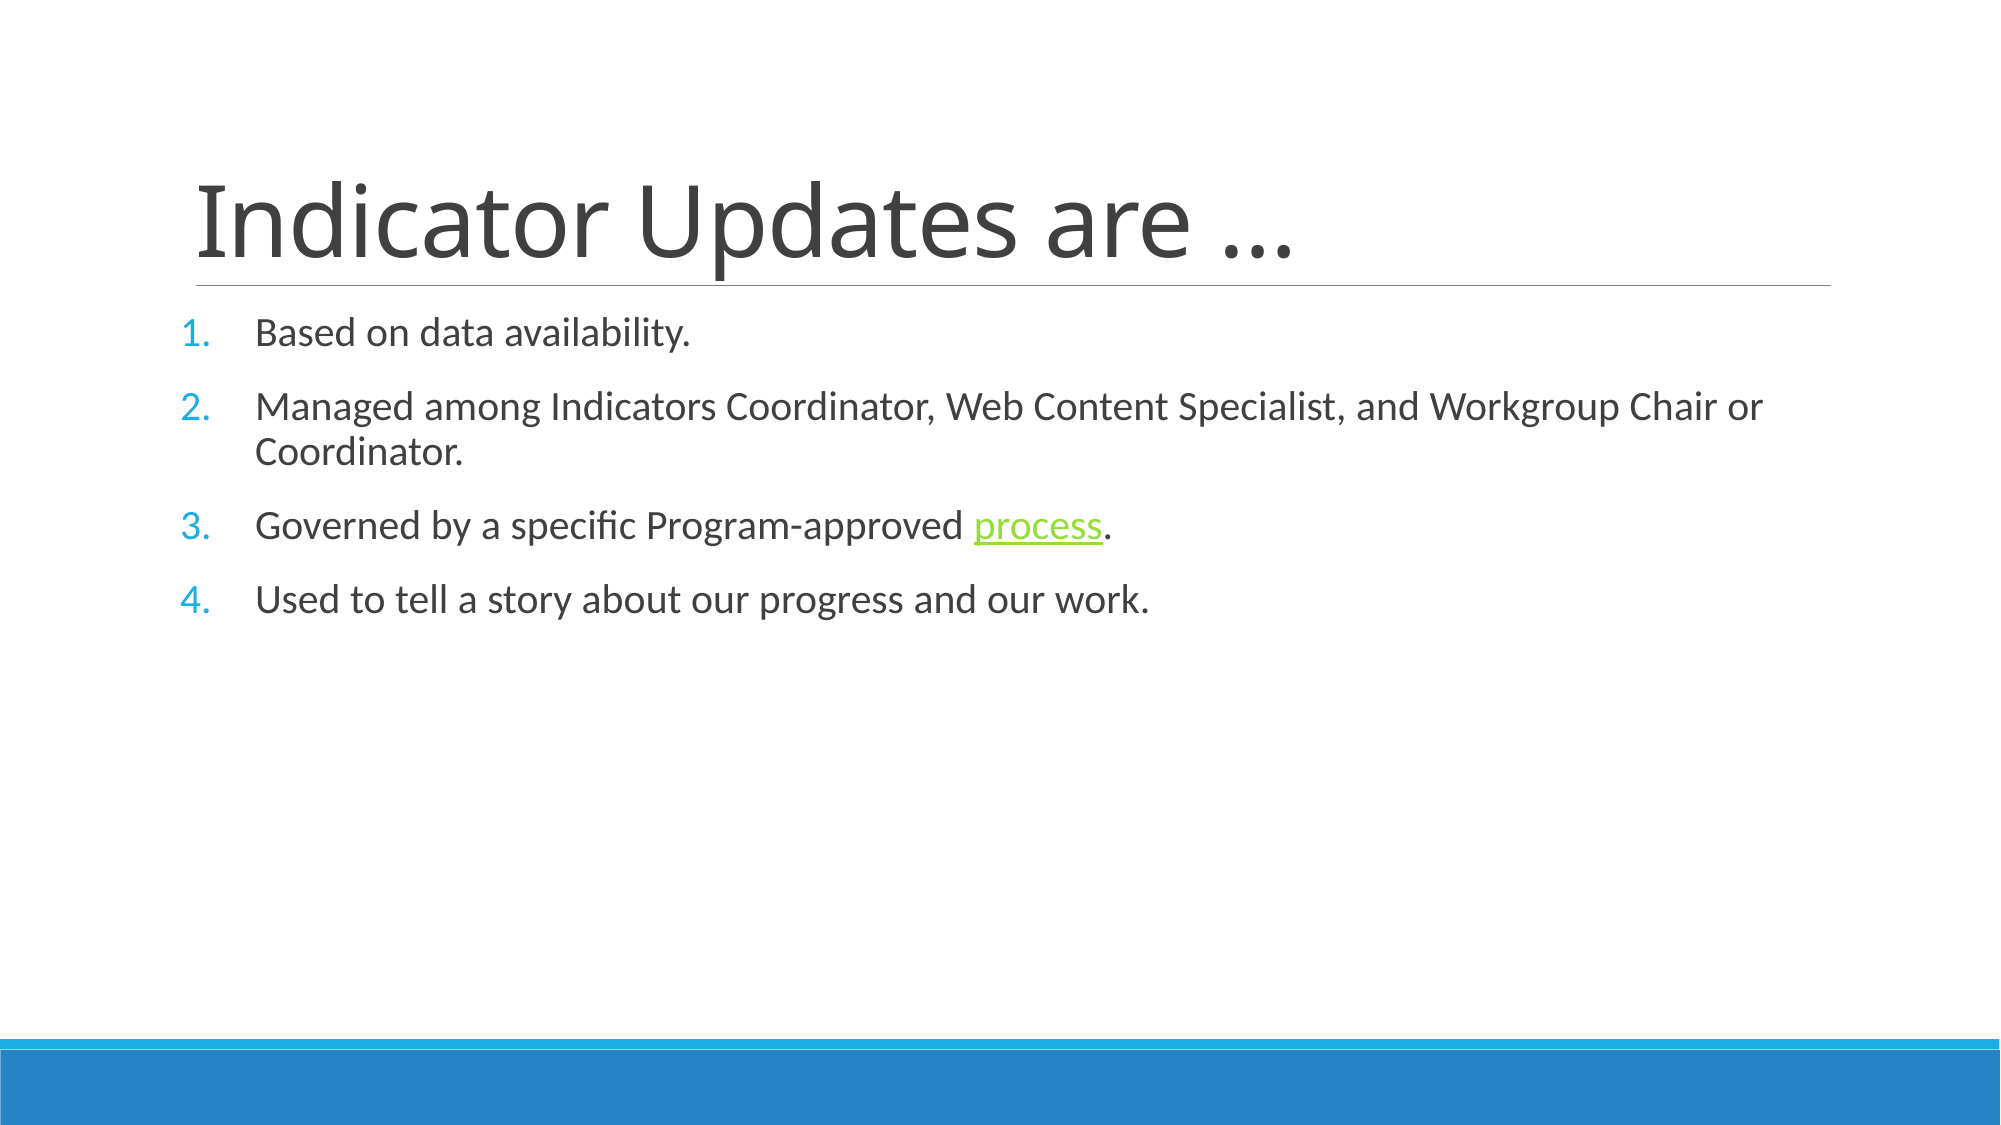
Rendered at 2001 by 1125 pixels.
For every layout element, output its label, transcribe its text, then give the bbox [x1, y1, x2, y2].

list Based on data availability. Managed among Indicators Coordinator, Web Content Specialist, and Workgroup Chair or Coordinator. Governed by a specific Program-approved process. Used to tell a story about our progress and our work. [180, 302, 1830, 963]
title Indicator Updates are … [180, 47, 1830, 285]
